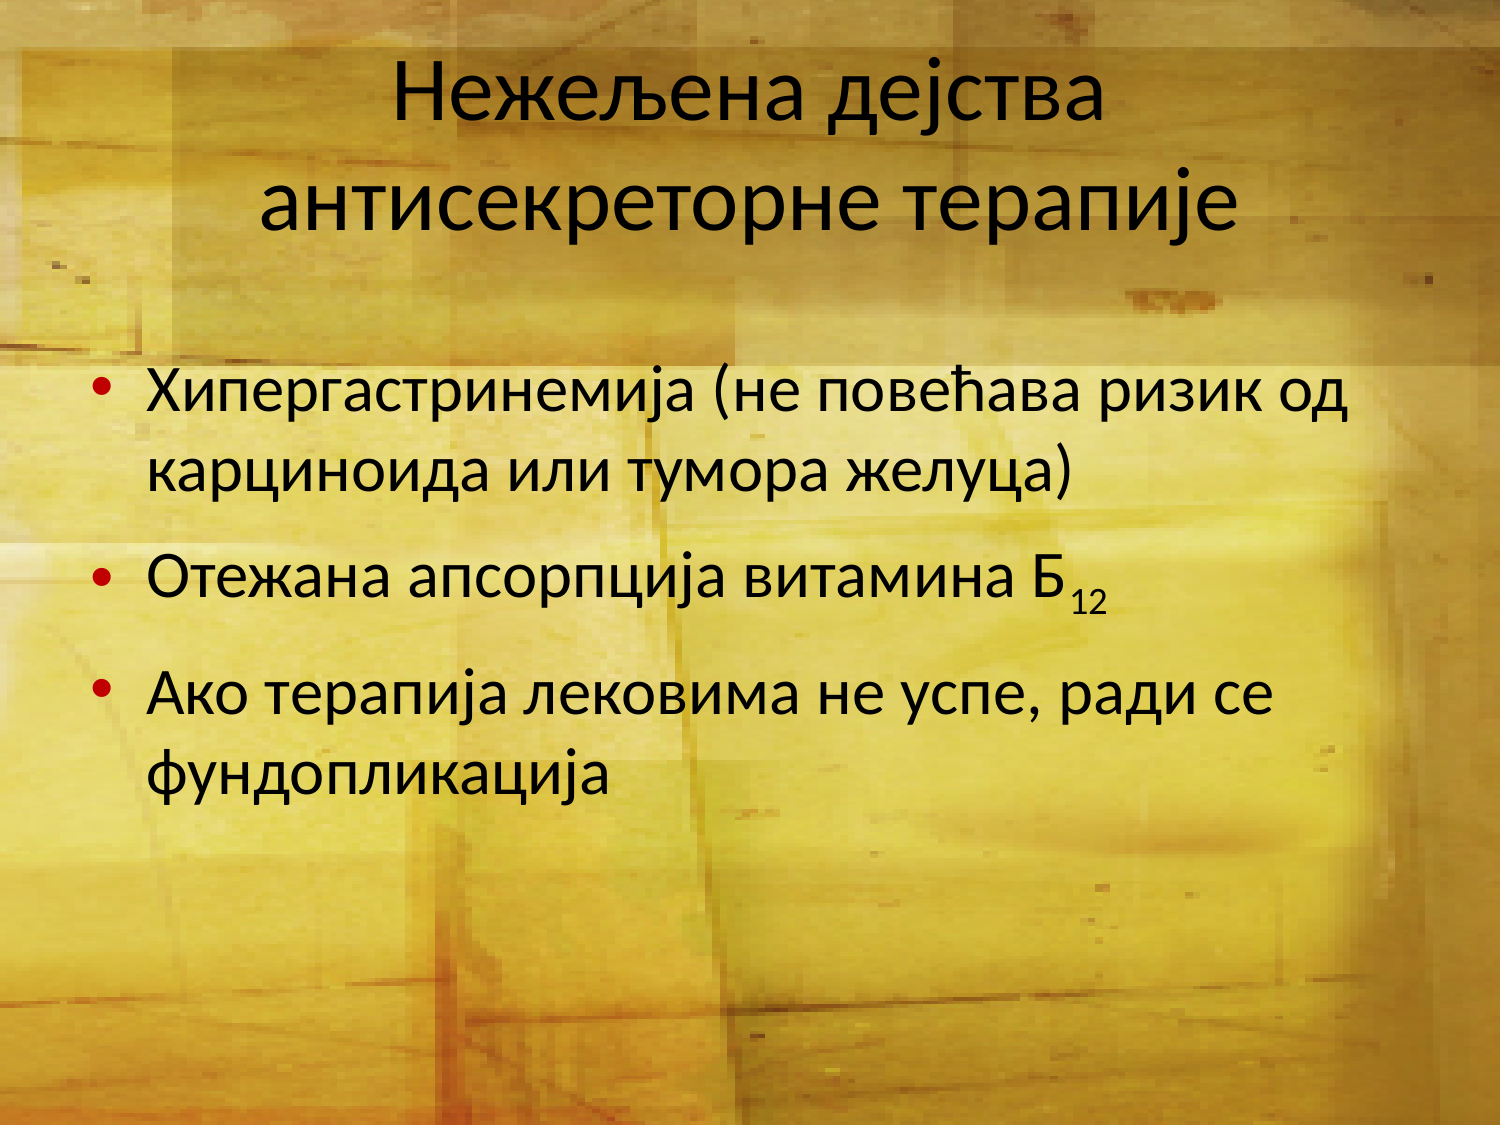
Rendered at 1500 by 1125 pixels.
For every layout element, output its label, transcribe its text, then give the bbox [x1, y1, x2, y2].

list Хипергастринемија (не повећава ризик од карциноида или тумора желуца) Отежана апсорпција витамина Б12 Ако терапија лековима не успе, ради се фундопликација [75, 337, 1425, 1005]
title Нежељена дејства антисекреторне терапије [75, 45, 1425, 233]
picture [0, 0, 1500, 1125]
